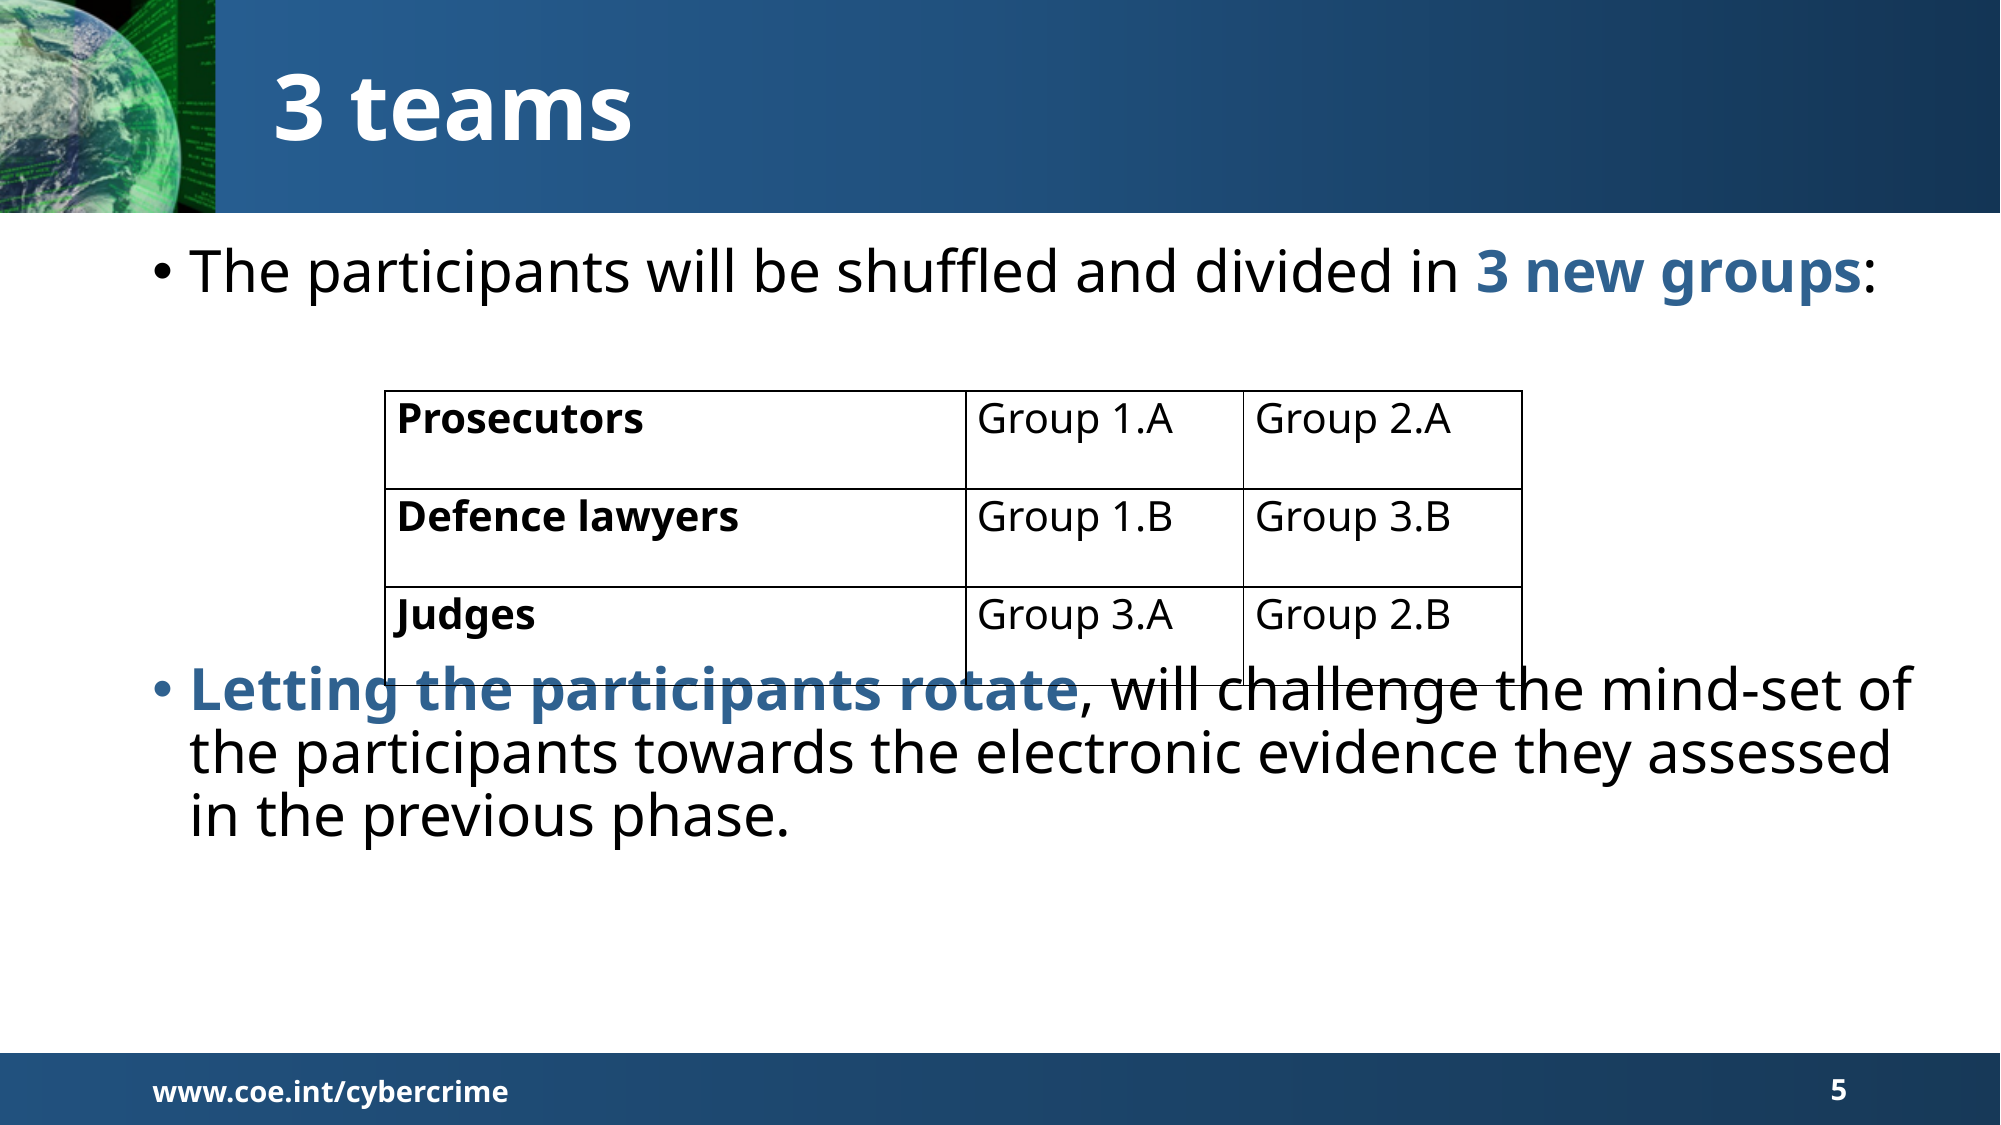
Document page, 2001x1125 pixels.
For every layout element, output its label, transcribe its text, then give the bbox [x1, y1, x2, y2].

slide_number www.coe.int/cybercrime [137, 1061, 588, 1121]
table_header Prosecutors [386, 392, 965, 488]
slide_number 5 [1412, 1061, 1863, 1121]
table_header Group 2.A [1244, 392, 1521, 488]
title 3 teams [258, 39, 1976, 183]
table_cell Defence lawyers [386, 490, 965, 586]
table_cell Group 1.B [967, 490, 1243, 586]
table_cell Group 3.B [1244, 490, 1521, 586]
picture [0, 0, 2000, 213]
table_cell Group 2.B [1244, 588, 1521, 685]
table_header Group 1.A [967, 392, 1243, 488]
list The participants will be shuffled and divided in 3 new groups: Letting the participants rotate, will challenge the mind-set of the participants towards the electronic evidence they assessed in the previous phase. [137, 234, 1976, 1034]
table_cell Group 3.A [967, 588, 1243, 685]
table_cell Judges [386, 588, 965, 685]
